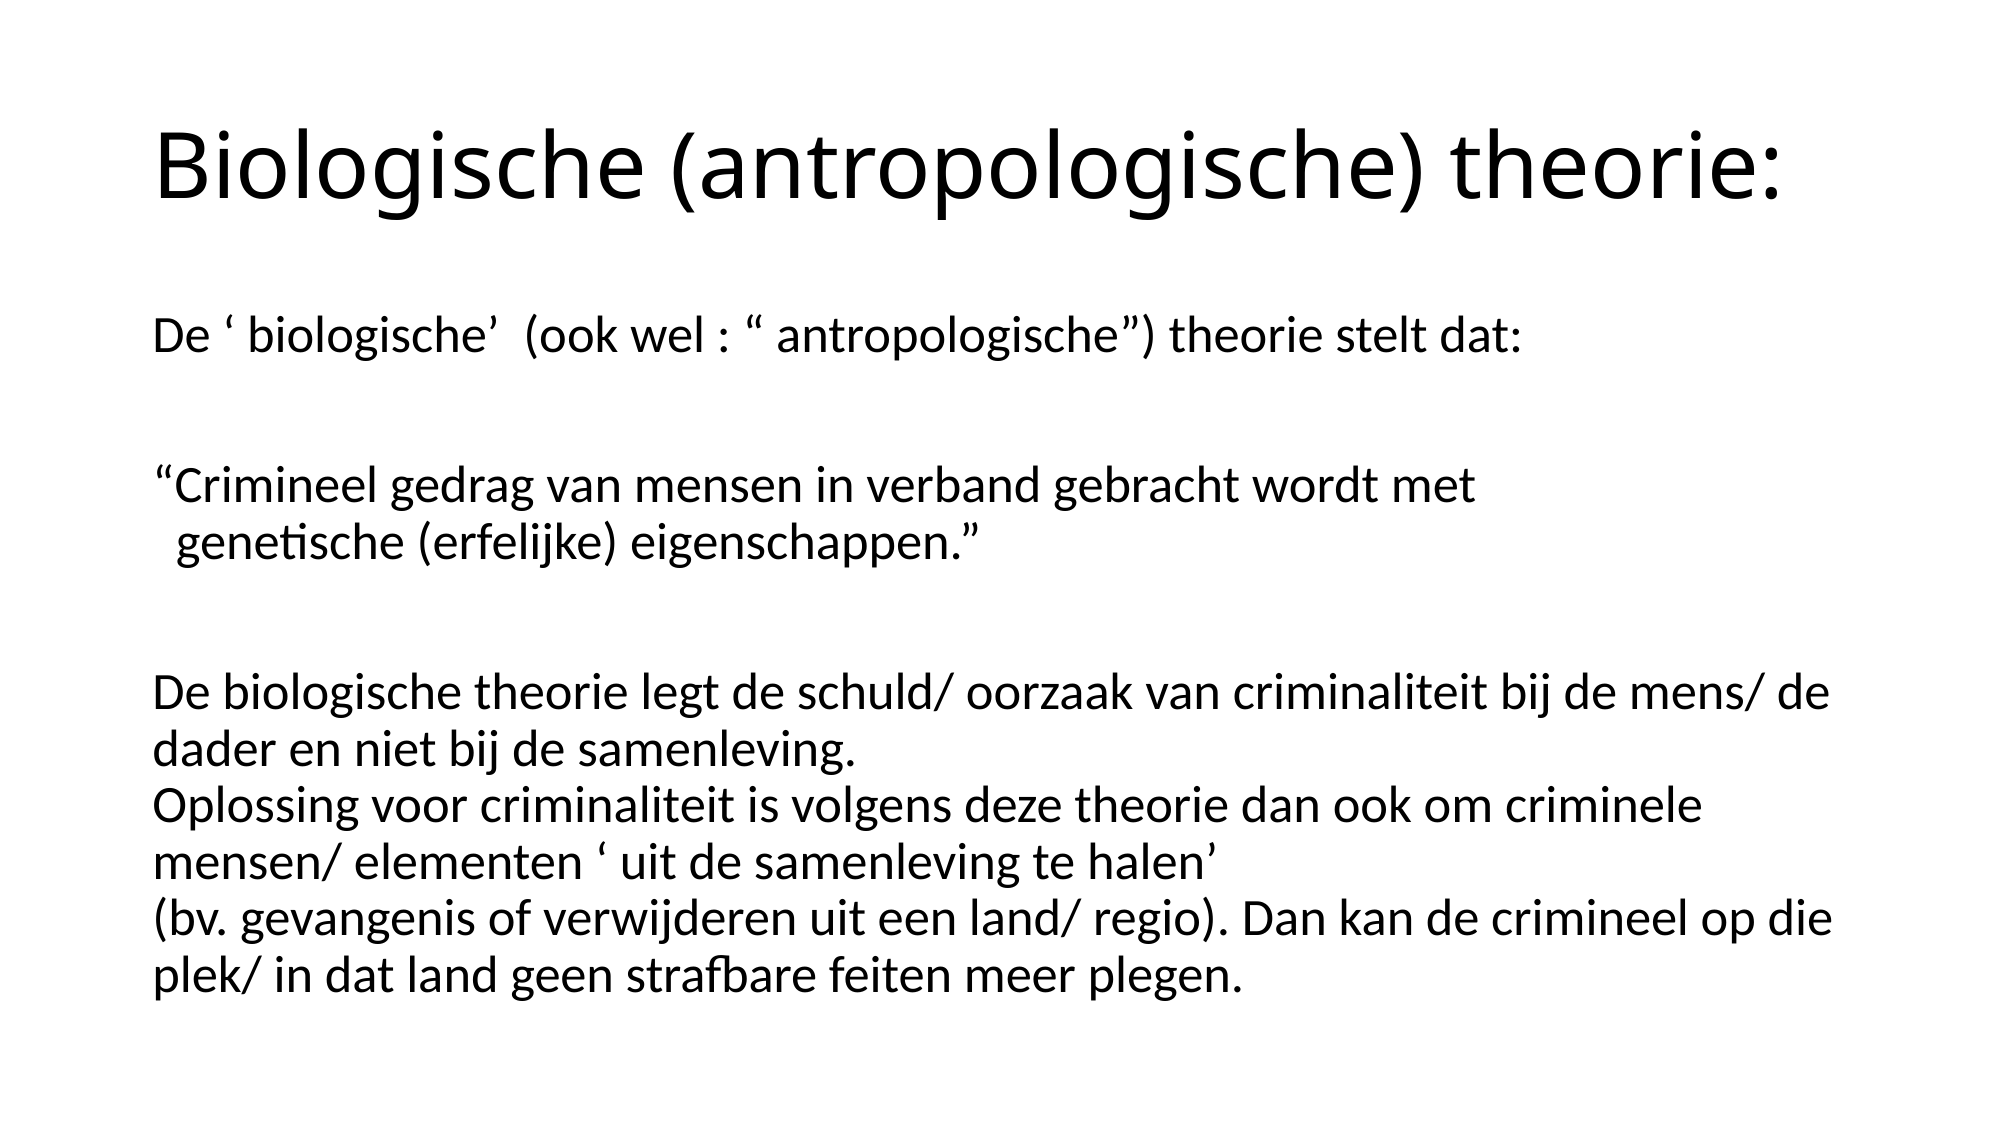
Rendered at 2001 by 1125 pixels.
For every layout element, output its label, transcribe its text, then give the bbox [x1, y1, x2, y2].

list De ‘ biologische’ (ook wel : “ antropologische”) theorie stelt dat: “Crimineel gedrag van mensen in verband gebracht wordt met genetische (erfelijke) eigenschappen.” De biologische theorie legt de schuld/ oorzaak van criminaliteit bij de mens/ de dader en niet bij de samenleving. Oplossing voor criminaliteit is volgens deze theorie dan ook om criminele mensen/ elementen ‘ uit de samenleving te halen’ (bv. gevangenis of verwijderen uit een land/ regio). Dan kan de crimineel op die plek/ in dat land geen strafbare feiten meer plegen. [137, 299, 1863, 1014]
title Biologische (antropologische) theorie: [137, 59, 1863, 278]
